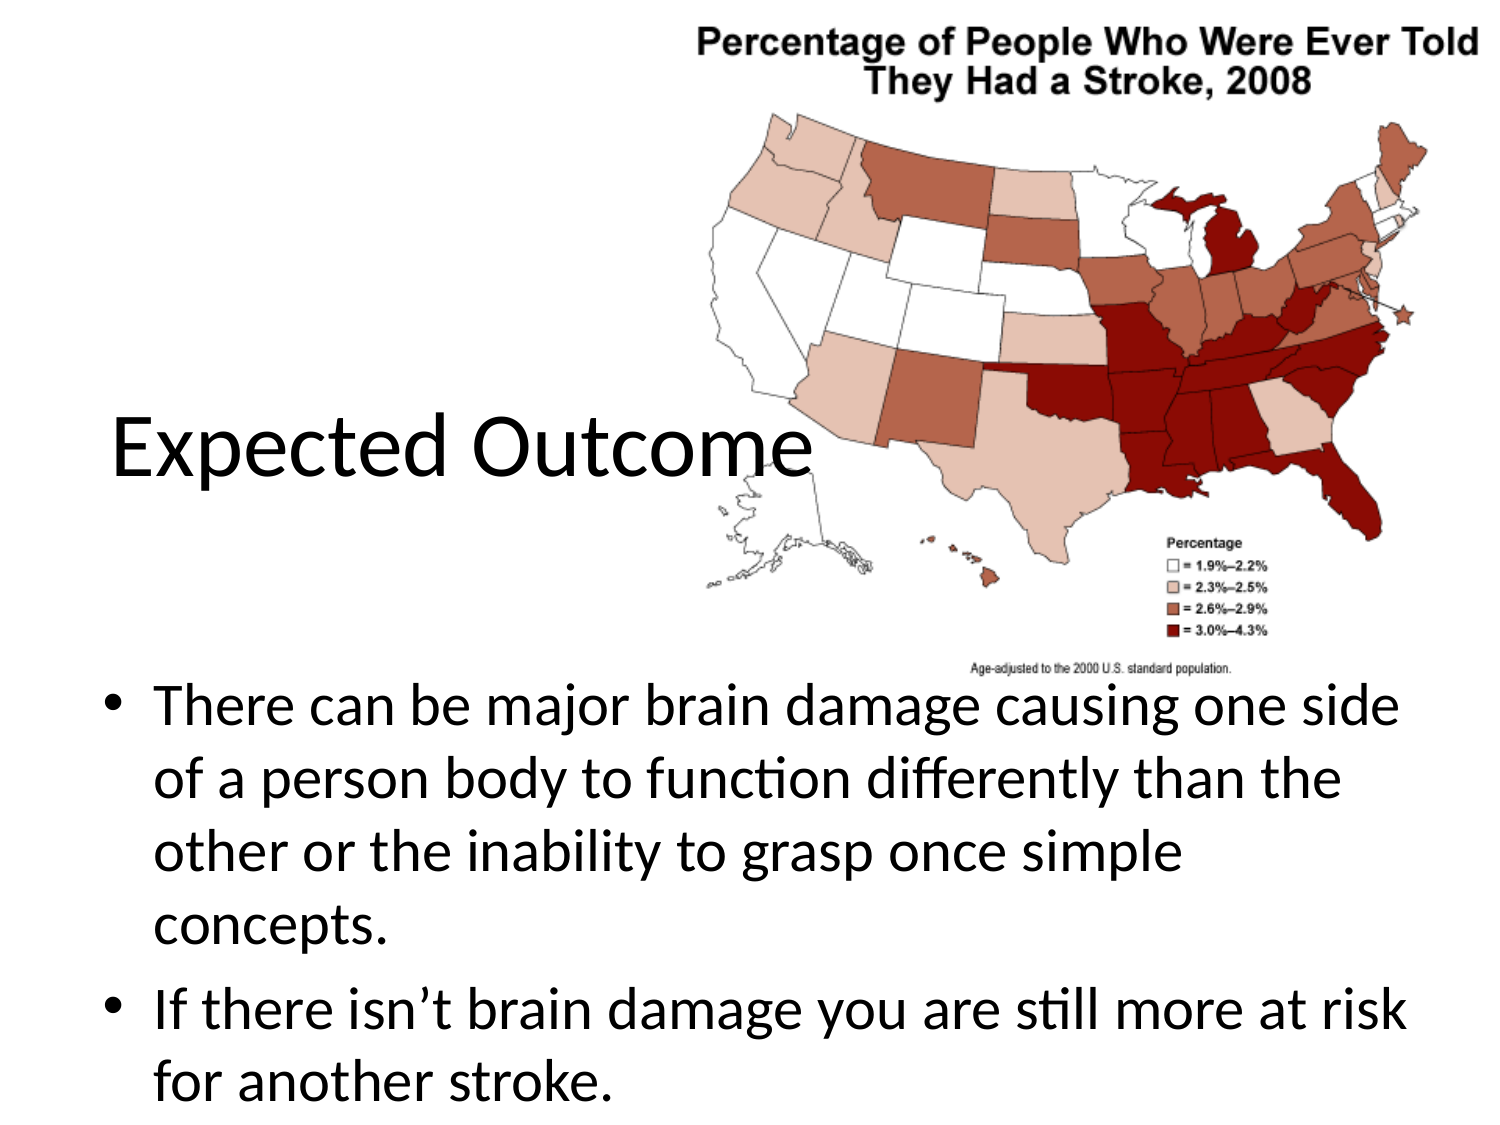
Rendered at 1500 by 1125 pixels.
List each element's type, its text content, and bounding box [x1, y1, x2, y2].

picture [674, 2, 1500, 689]
title Expected Outcome [1, 345, 669, 534]
list There can be major brain damage causing one side of a person body to function differently than the other or the inability to grasp once simple concepts. If there isn’t brain damage you are still more at risk for another stroke. [87, 657, 1438, 1125]
